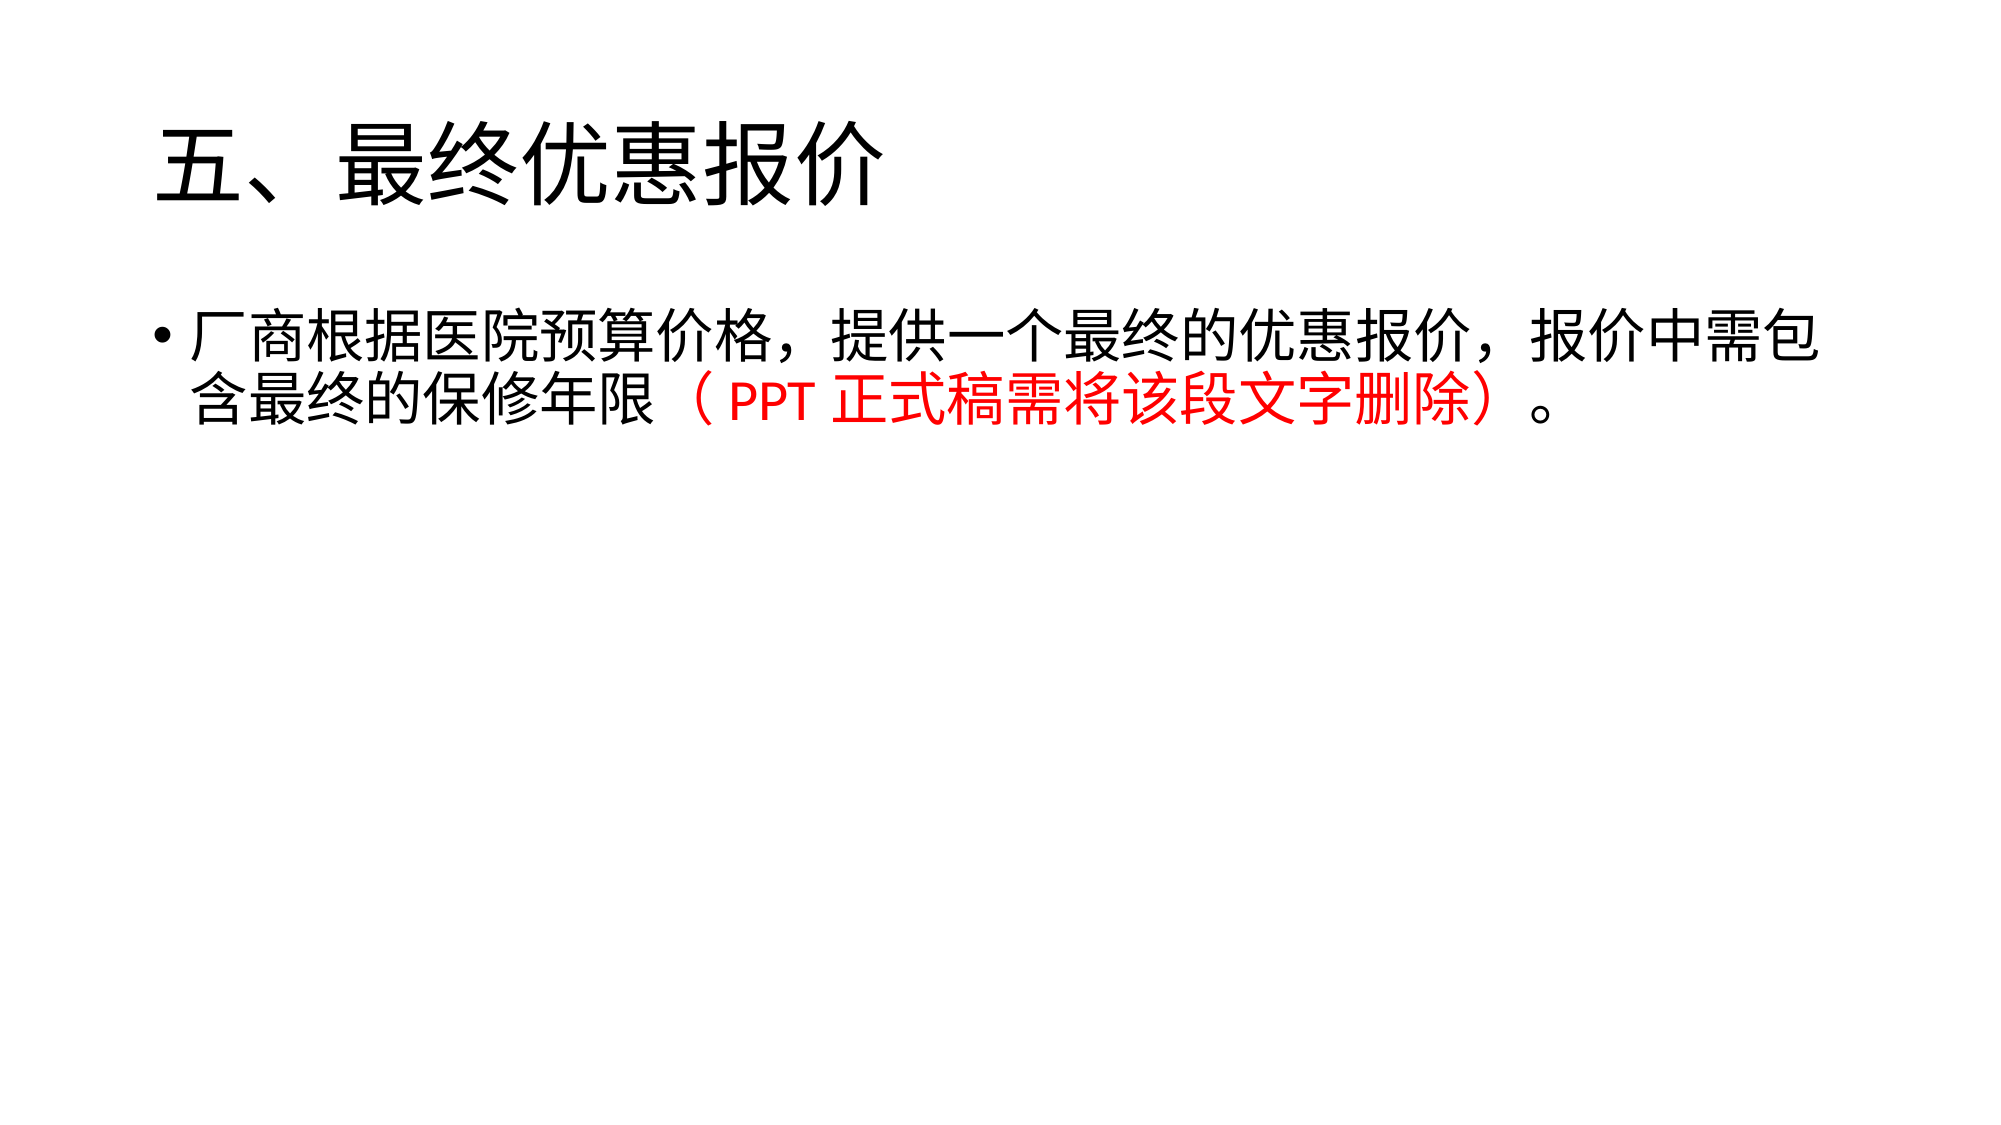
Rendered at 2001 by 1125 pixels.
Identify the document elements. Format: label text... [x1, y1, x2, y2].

list 厂商根据医院预算价格，提供一个最终的优惠报价，报价中需包含最终的保修年限（PPT正式稿需将该段文字删除）。 [137, 299, 1863, 1014]
title 五、最终优惠报价 [137, 59, 1863, 278]
